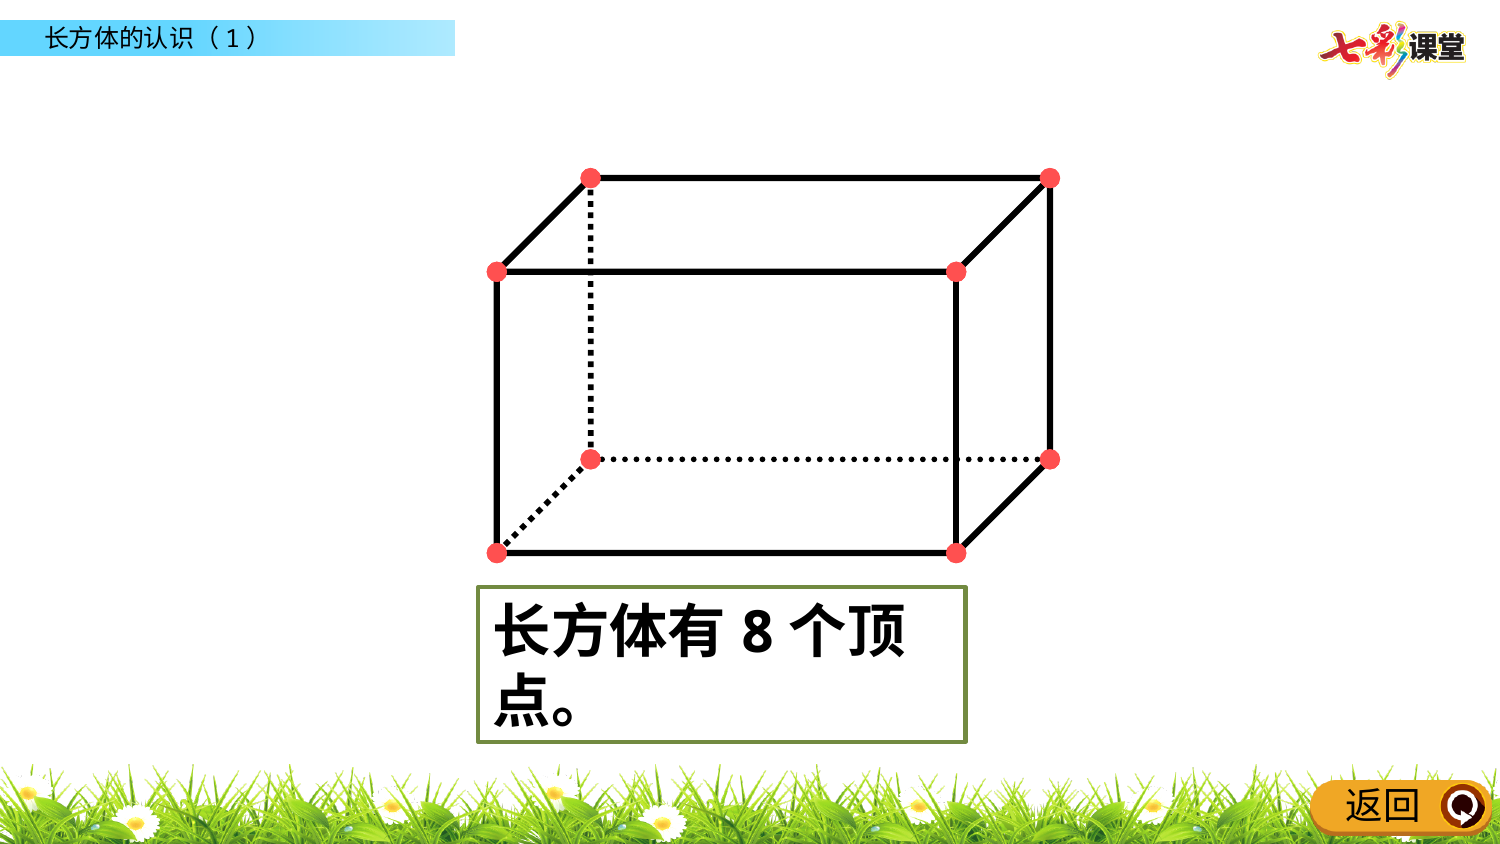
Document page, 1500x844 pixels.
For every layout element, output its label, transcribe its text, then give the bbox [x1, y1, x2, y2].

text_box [487, 168, 1060, 563]
picture [0, 764, 1500, 844]
text_box 长方体有8个顶点。 [476, 585, 968, 744]
picture [1316, 20, 1468, 80]
